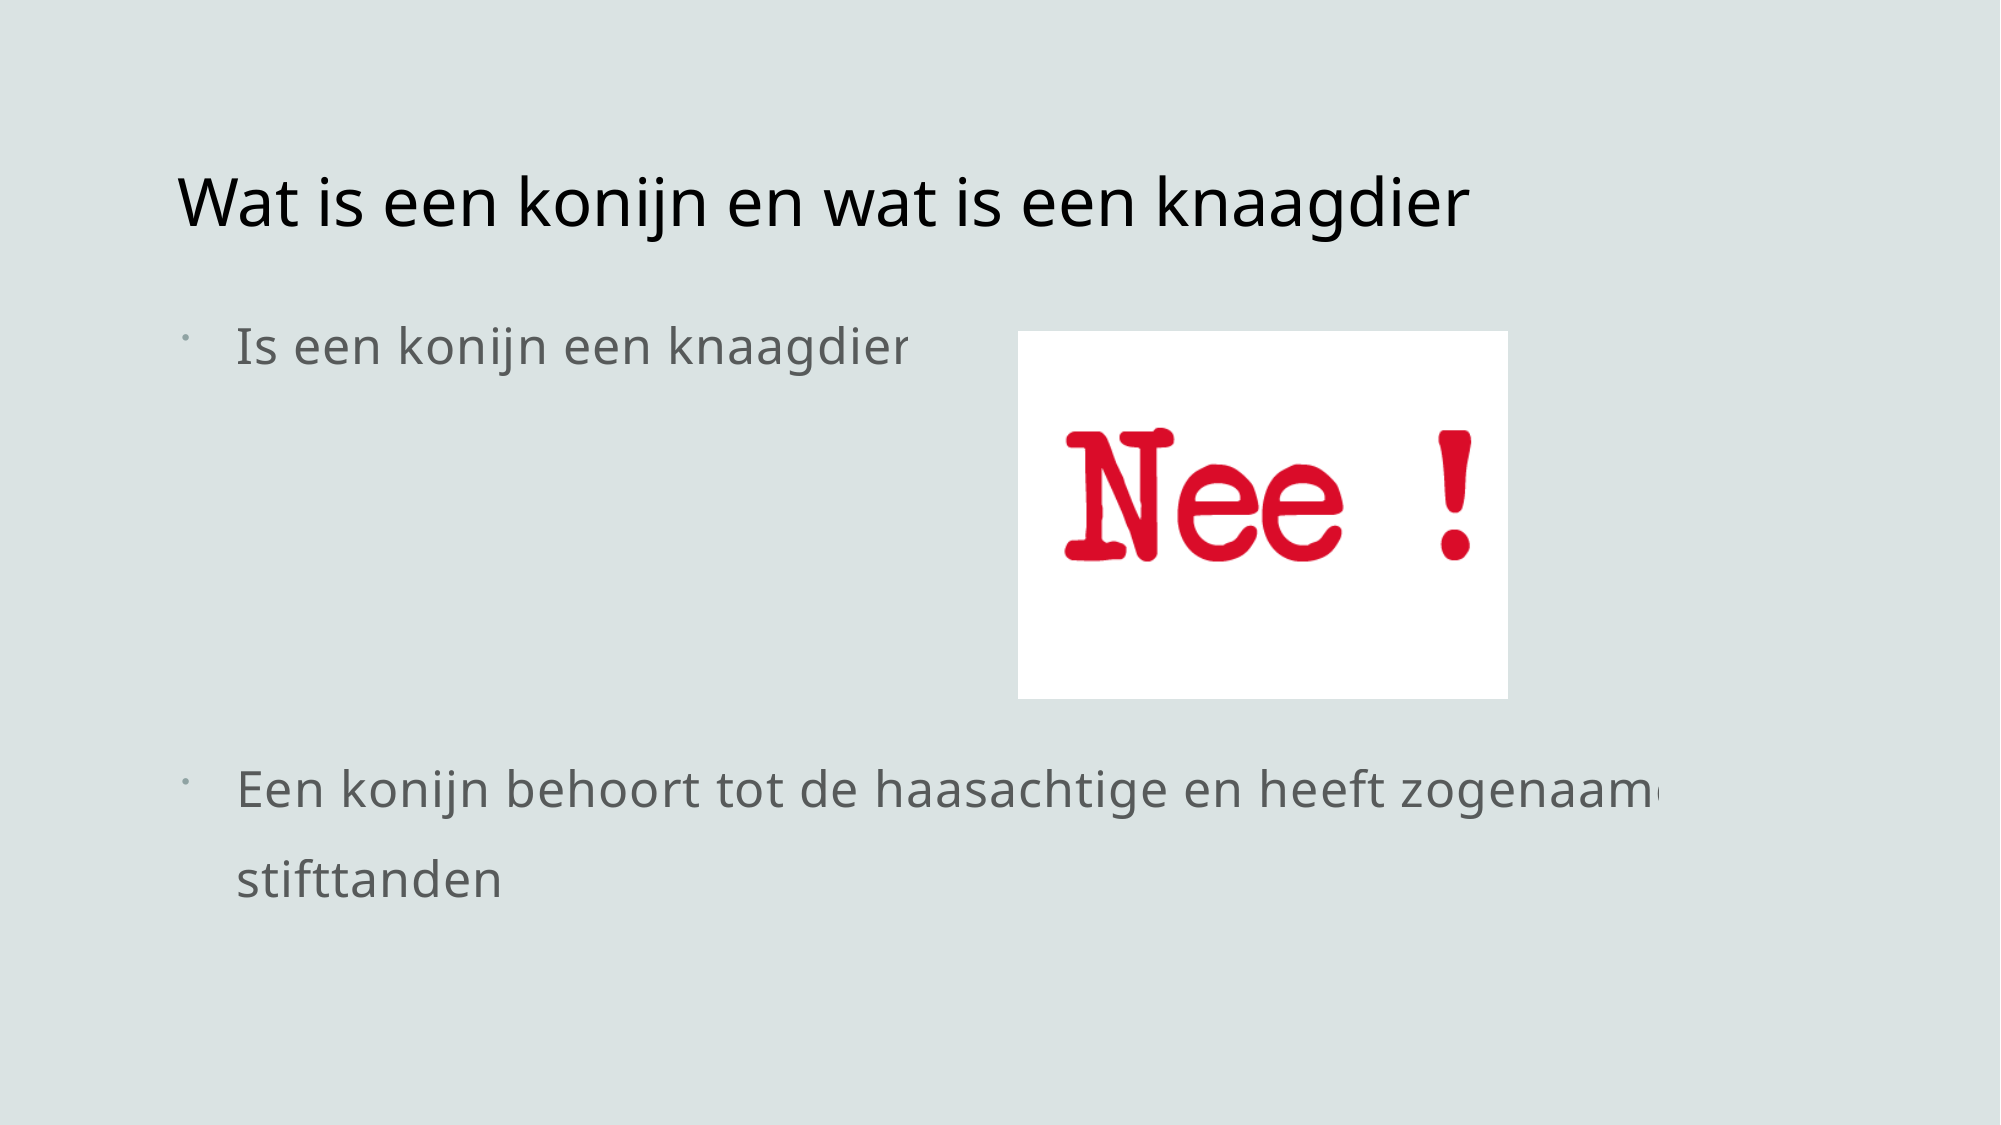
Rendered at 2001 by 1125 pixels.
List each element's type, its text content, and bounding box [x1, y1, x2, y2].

picture [1018, 331, 1509, 699]
title Wat is een konijn en wat is een knaagdier [162, 64, 1838, 248]
list Is een konijn een knaagdier? Een konijn behoort tot de haasachtige en heeft zogenaamde stifttanden! [162, 276, 1838, 940]
